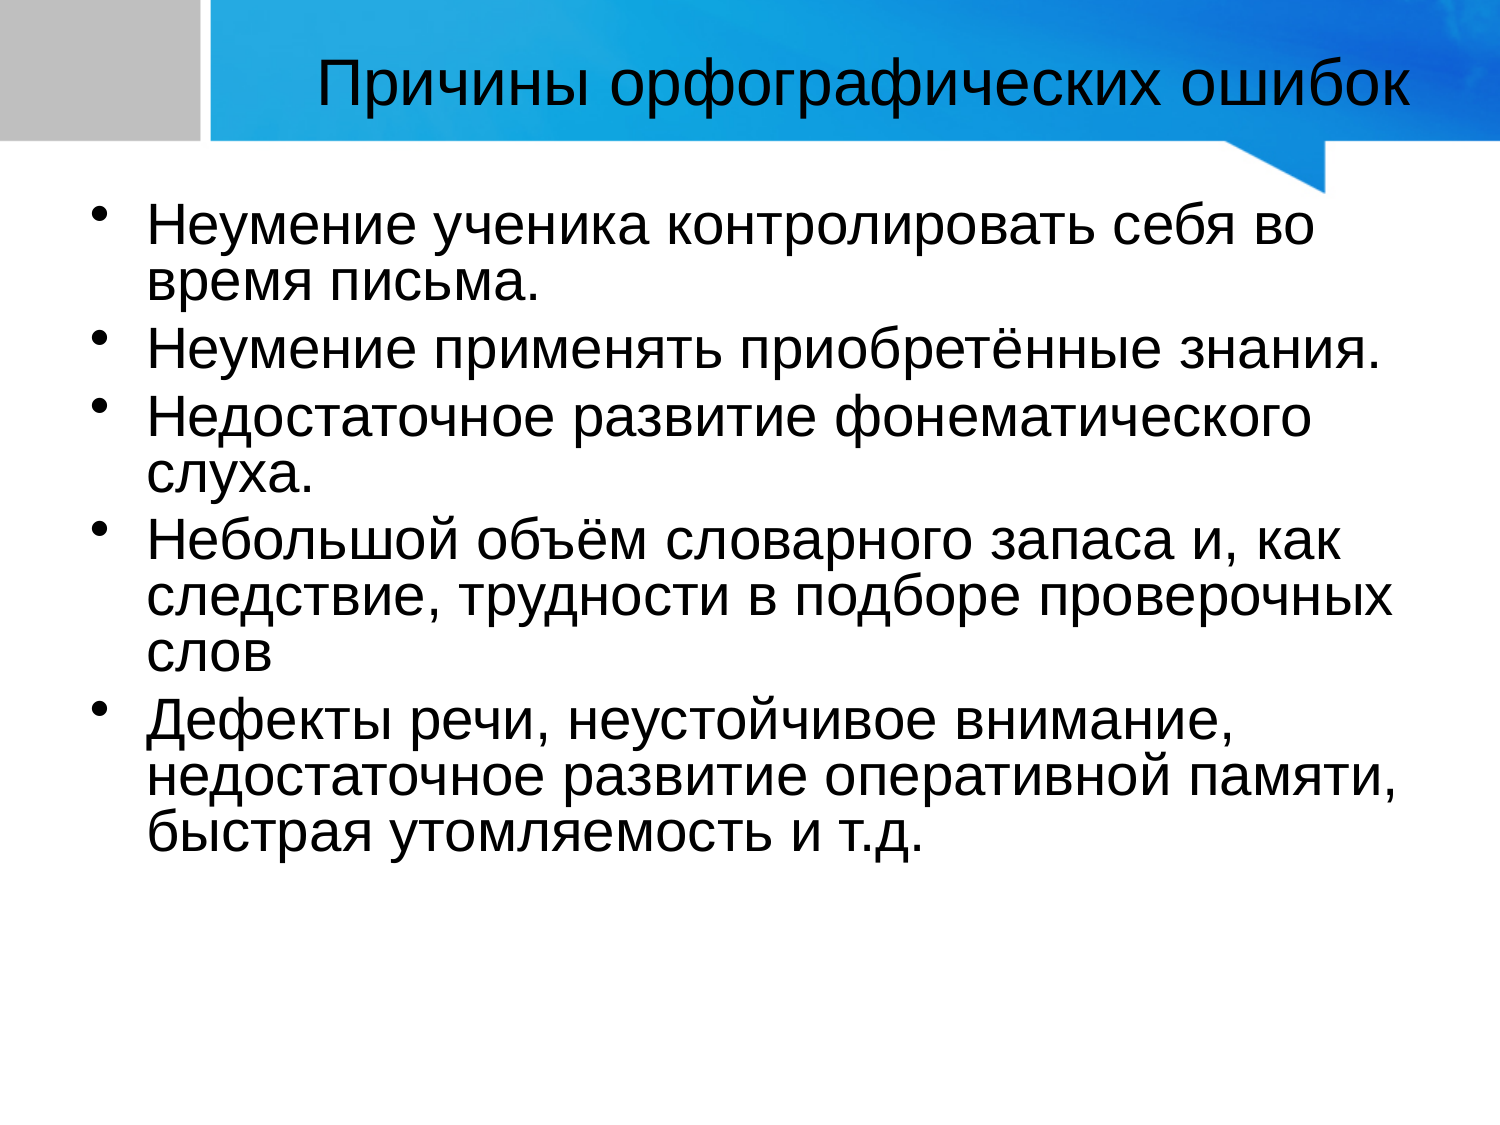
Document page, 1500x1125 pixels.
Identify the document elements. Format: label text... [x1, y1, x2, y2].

picture [0, 0, 1500, 1125]
list Неумение ученика контролировать себя во время письма. Неумение применять приобретённые знания. Недостаточное развитие фонематического слуха. Небольшой объём словарного запаса и, как следствие, трудности в подборе проверочных слов Дефекты речи, неустойчивое внимание, недостаточное развитие оперативной памяти, быстрая утомляемость и т.д. [74, 192, 1426, 1006]
title Причины орфографических ошибок [74, 30, 1426, 127]
